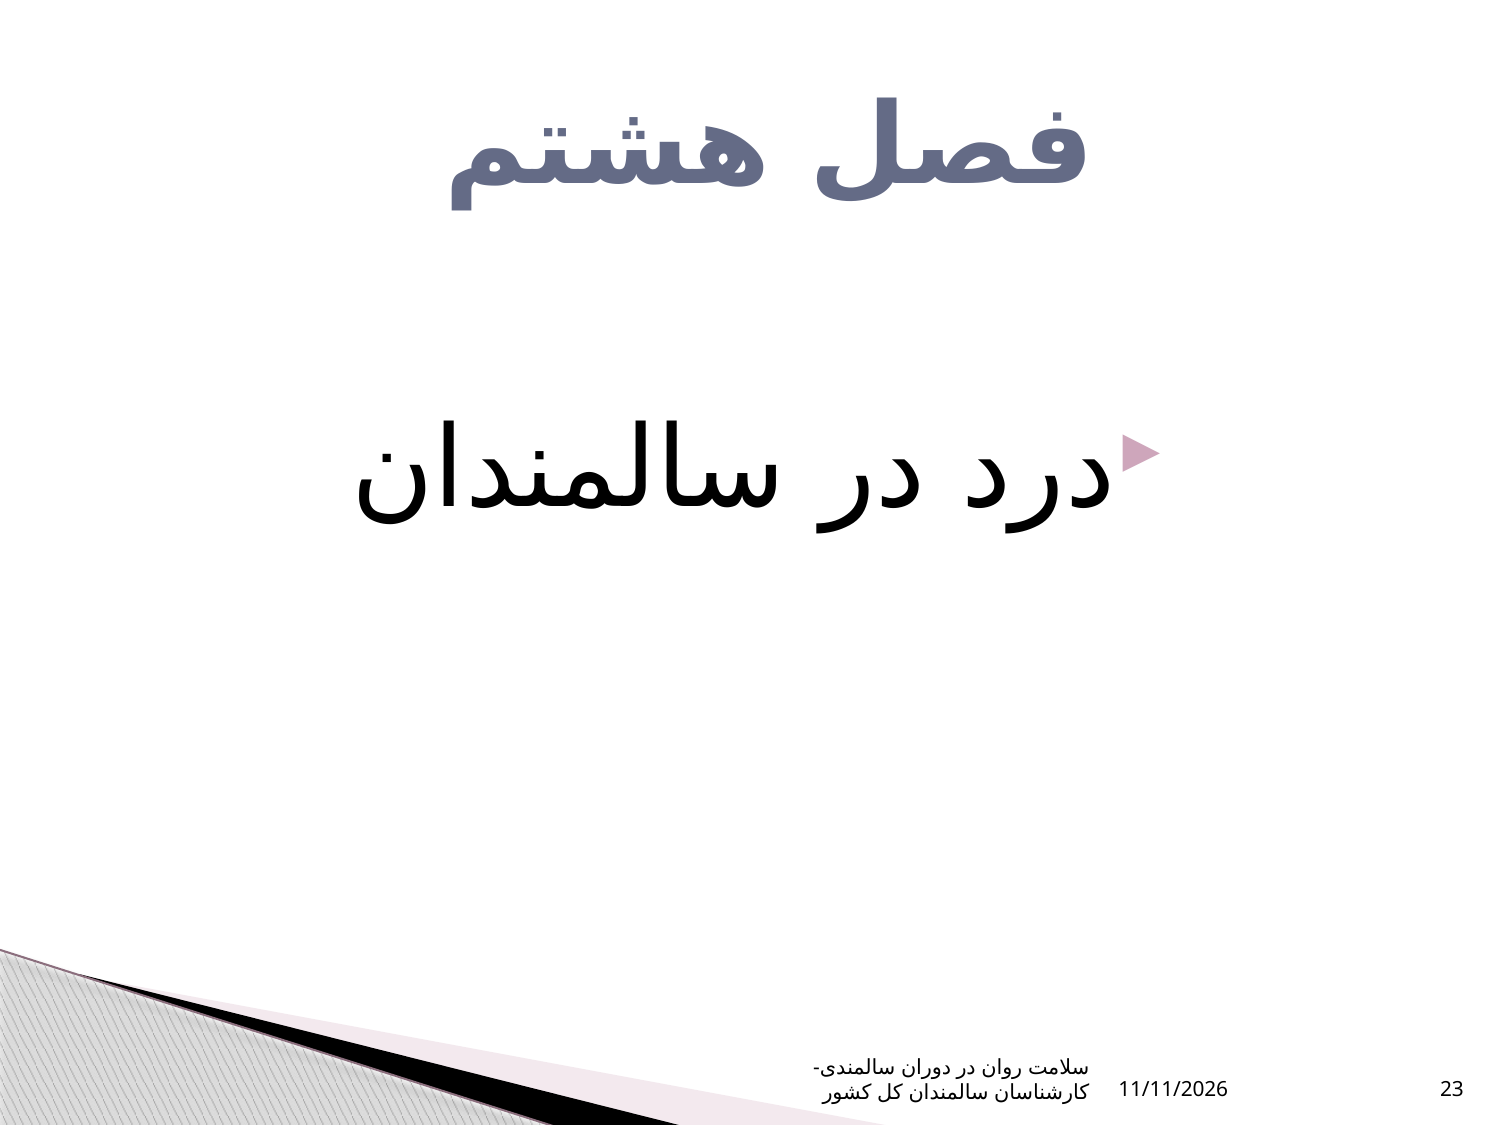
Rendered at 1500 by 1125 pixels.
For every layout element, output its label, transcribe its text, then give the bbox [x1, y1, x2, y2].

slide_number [1105, 1051, 1418, 1112]
footer سلامت روان در دوران سالمندی- کارشناسان سالمندان کل کشور [718, 1051, 1105, 1112]
list درد در سالمندان [75, 243, 1425, 986]
slide_number 23 [1418, 1051, 1479, 1112]
title فصل هشتم [75, 45, 1425, 233]
